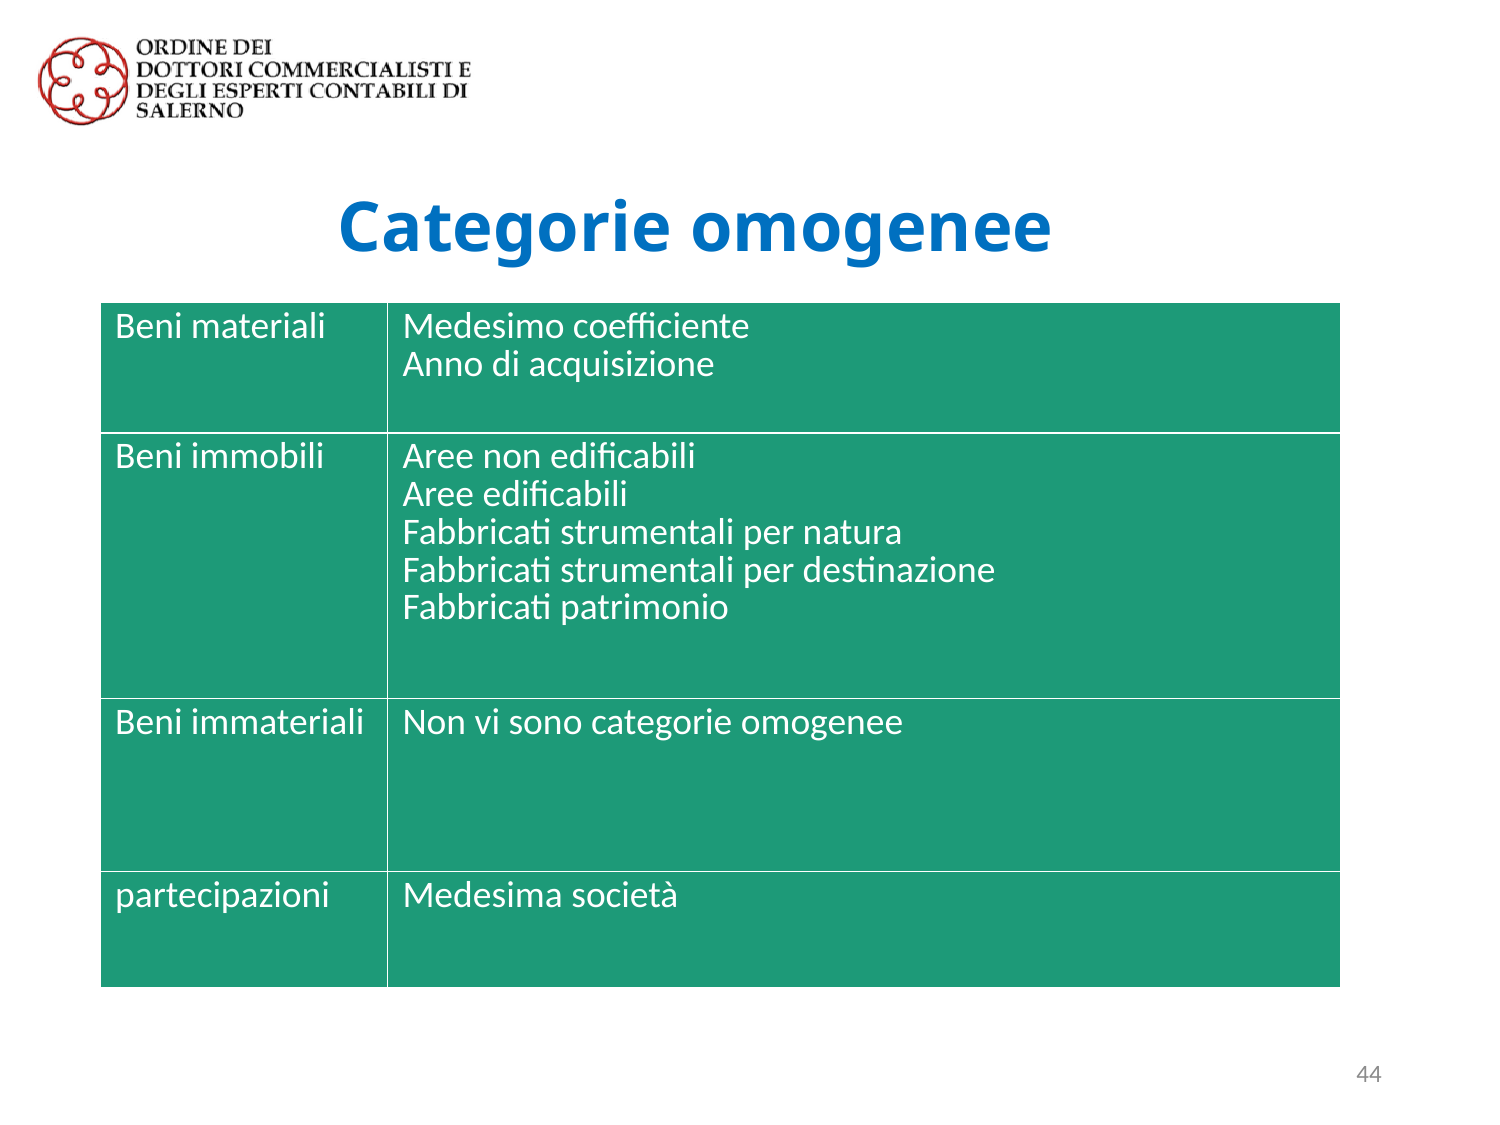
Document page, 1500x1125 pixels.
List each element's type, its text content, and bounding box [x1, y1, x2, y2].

table_cell Beni immobili [101, 434, 387, 698]
table_header Medesimo coefficiente Anno di acquisizione [388, 303, 1340, 432]
table_cell Non vi sono categorie omogenee [388, 699, 1340, 871]
title Categorie omogenee [58, 184, 1334, 277]
slide_number 44 [1059, 1042, 1397, 1103]
picture [29, 29, 479, 127]
table_cell Aree non edificabili Aree edificabili Fabbricati strumentali per natura Fabbricati strumentali per destinazione Fabbricati patrimonio [388, 434, 1340, 698]
table_header Beni materiali [101, 303, 387, 432]
table_cell Beni immateriali [101, 699, 387, 871]
table_cell Medesima società [388, 872, 1340, 987]
table_cell partecipazioni [101, 872, 387, 987]
